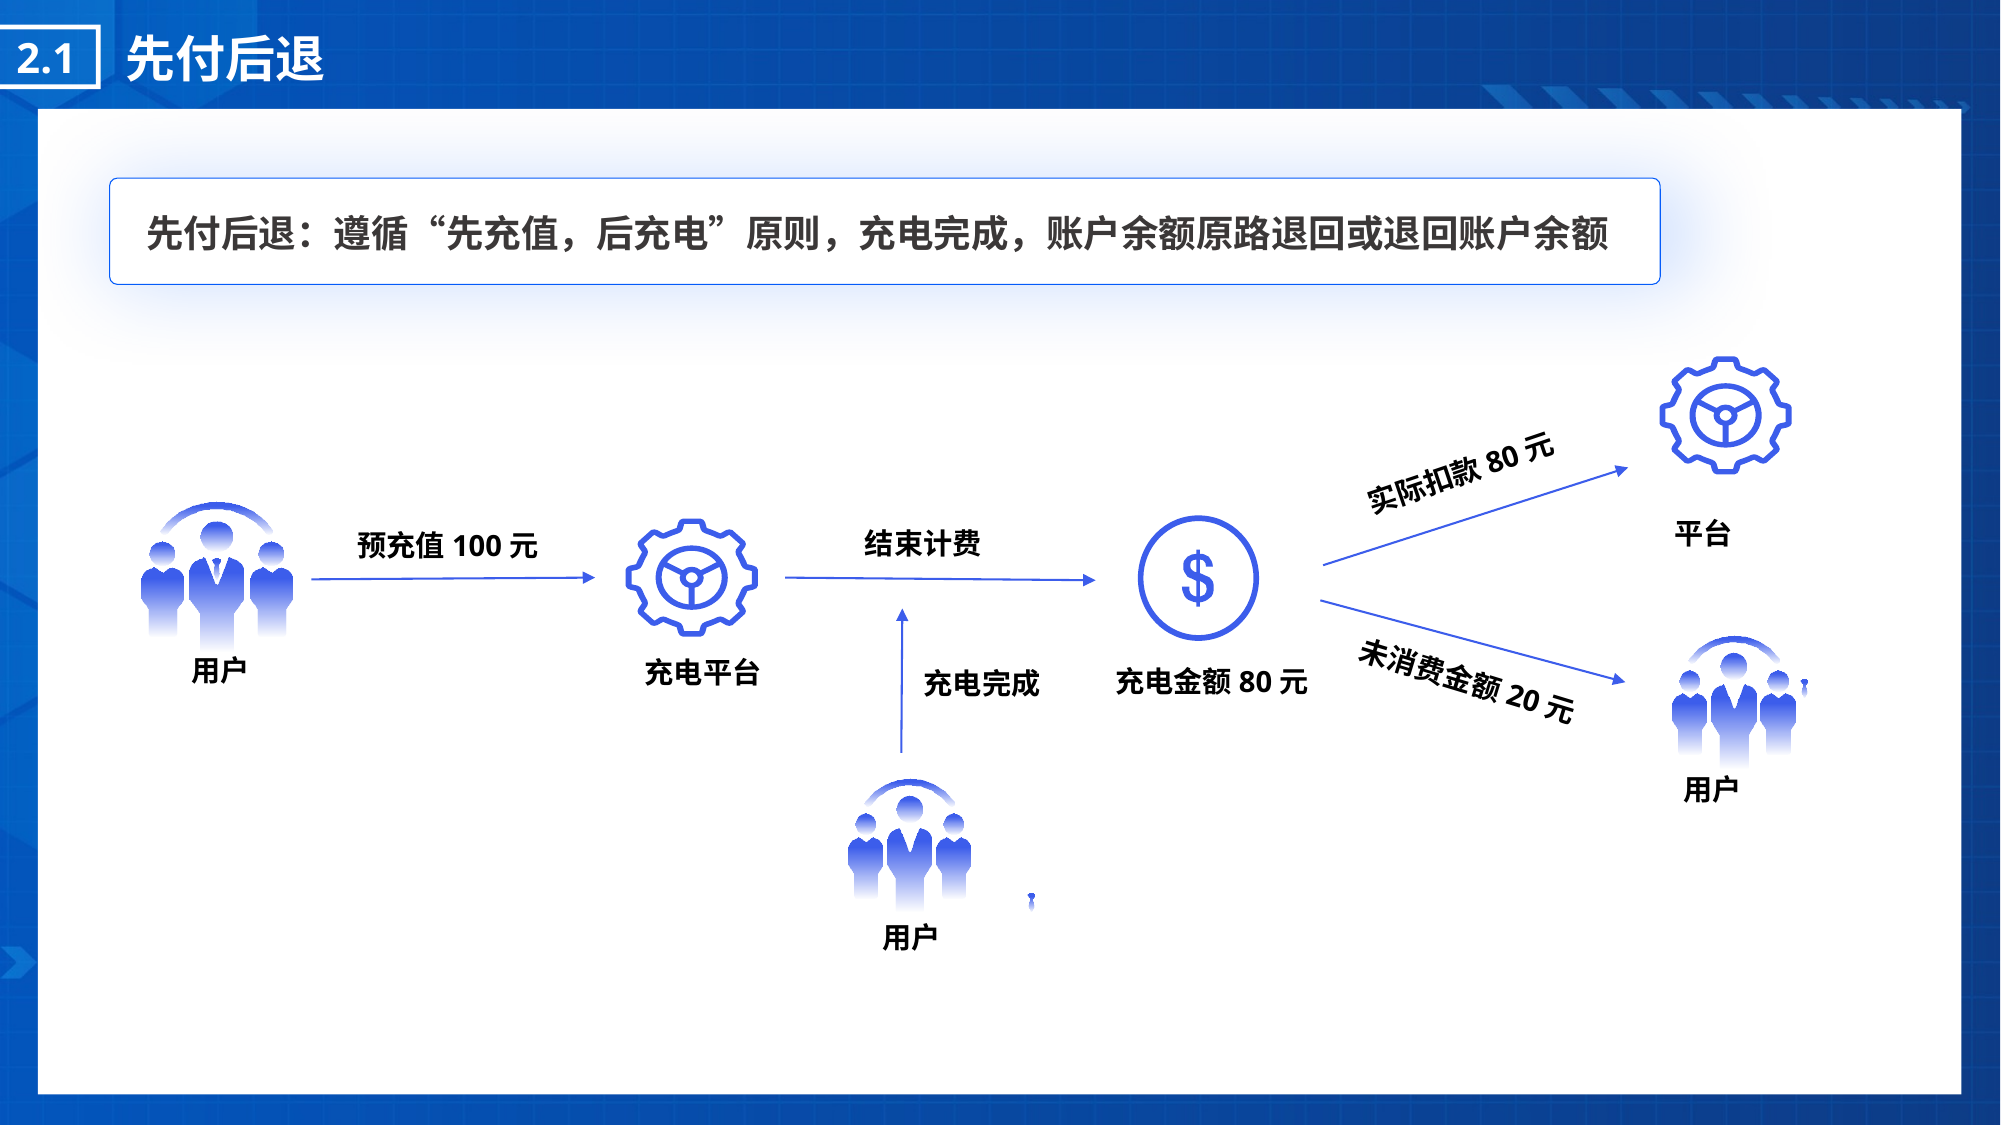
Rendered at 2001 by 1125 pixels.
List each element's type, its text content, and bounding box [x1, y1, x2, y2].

text_box 先付后退 [110, 19, 370, 95]
text_box 2.1 [1, 24, 124, 90]
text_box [109, 178, 1661, 285]
picture [0, 0, 2001, 1125]
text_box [141, 356, 1808, 965]
